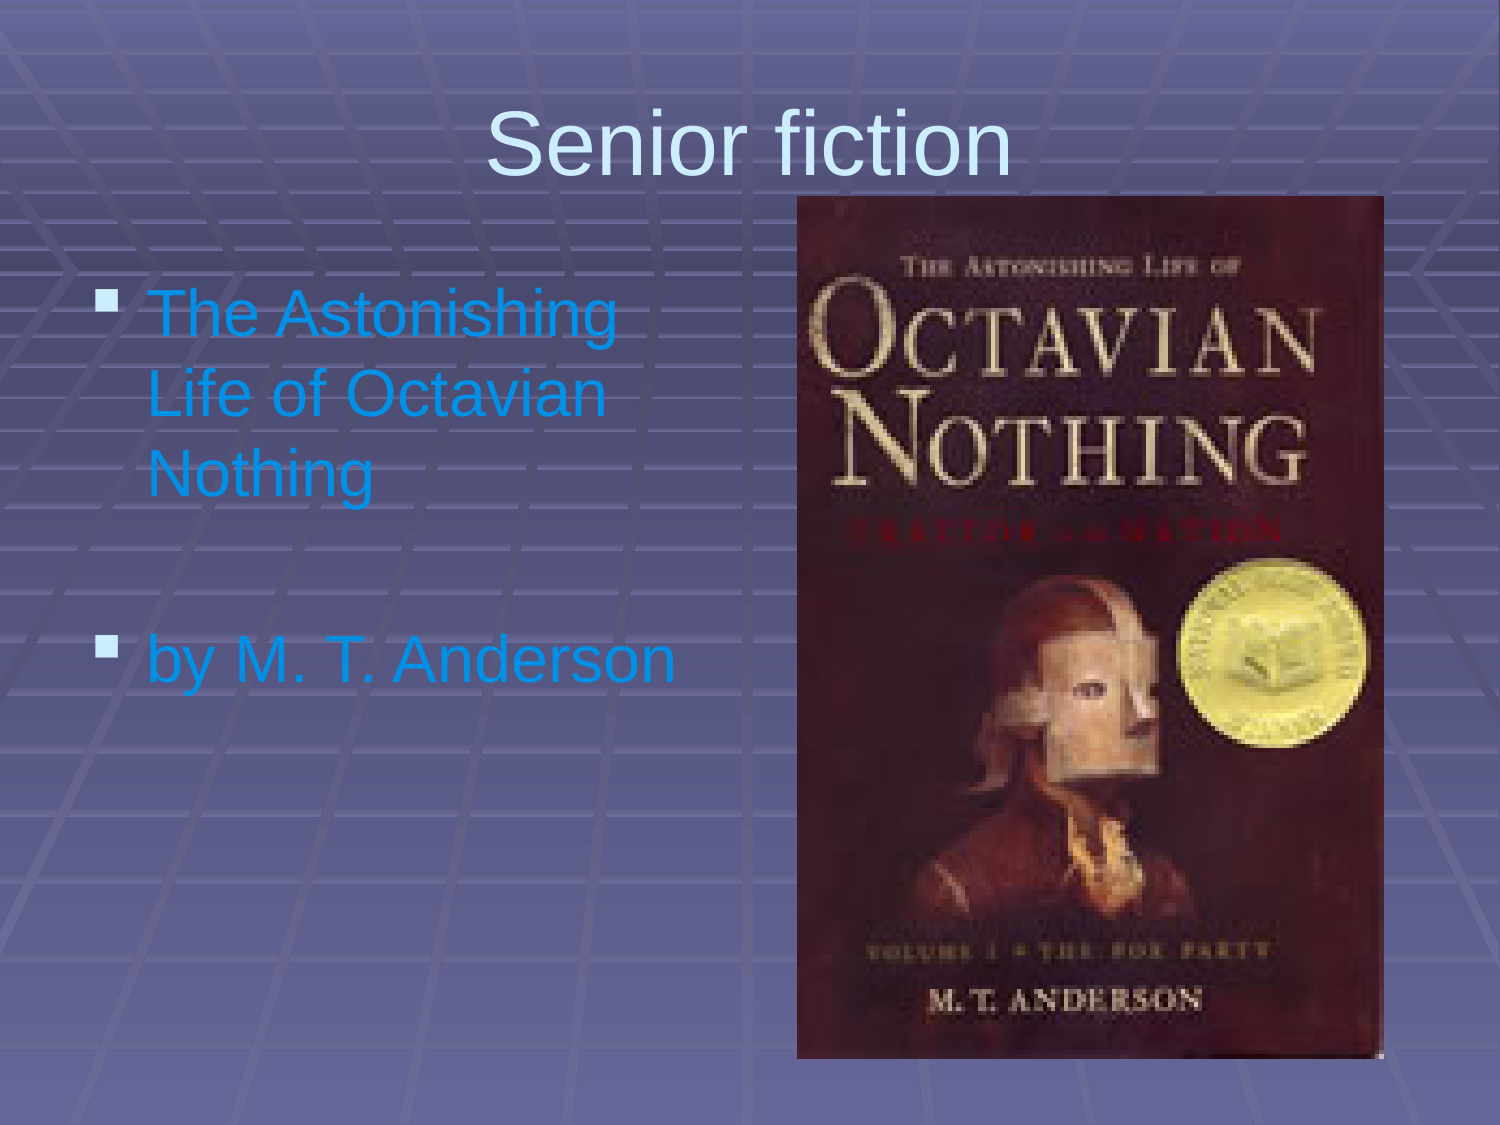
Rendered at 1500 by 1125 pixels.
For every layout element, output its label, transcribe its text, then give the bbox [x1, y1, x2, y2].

picture [796, 195, 1384, 1059]
title Senior fiction [74, 44, 1425, 233]
list The Astonishing Life of Octavian Nothing by M. T. Anderson [74, 261, 738, 1001]
